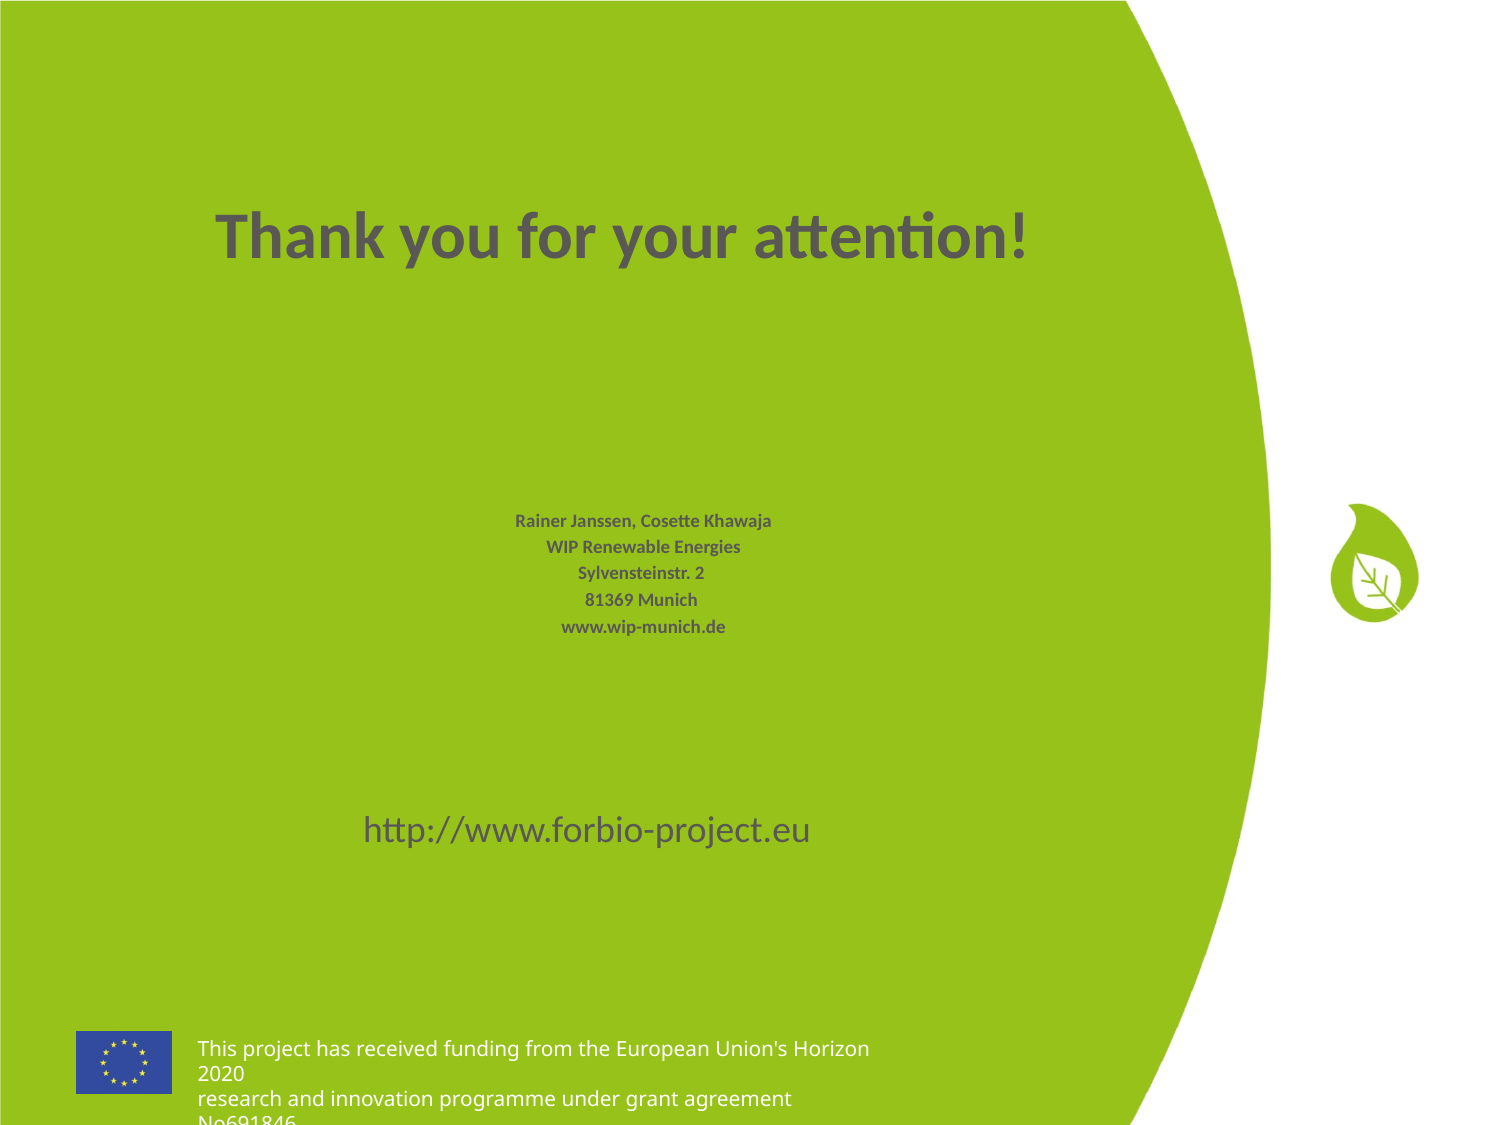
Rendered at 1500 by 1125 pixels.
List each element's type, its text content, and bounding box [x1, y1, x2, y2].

text_box http://www.forbio-project.eu [348, 797, 1028, 858]
list Thank you for your attention! [200, 91, 1500, 279]
picture [240, 1117, 246, 1125]
text_box Rainer Janssen, Cosette Khawaja WIP Renewable Energies Sylvensteinstr. 2 81369 Munich www.wip-munich.de [312, 338, 975, 717]
picture [0, 0, 1500, 1125]
